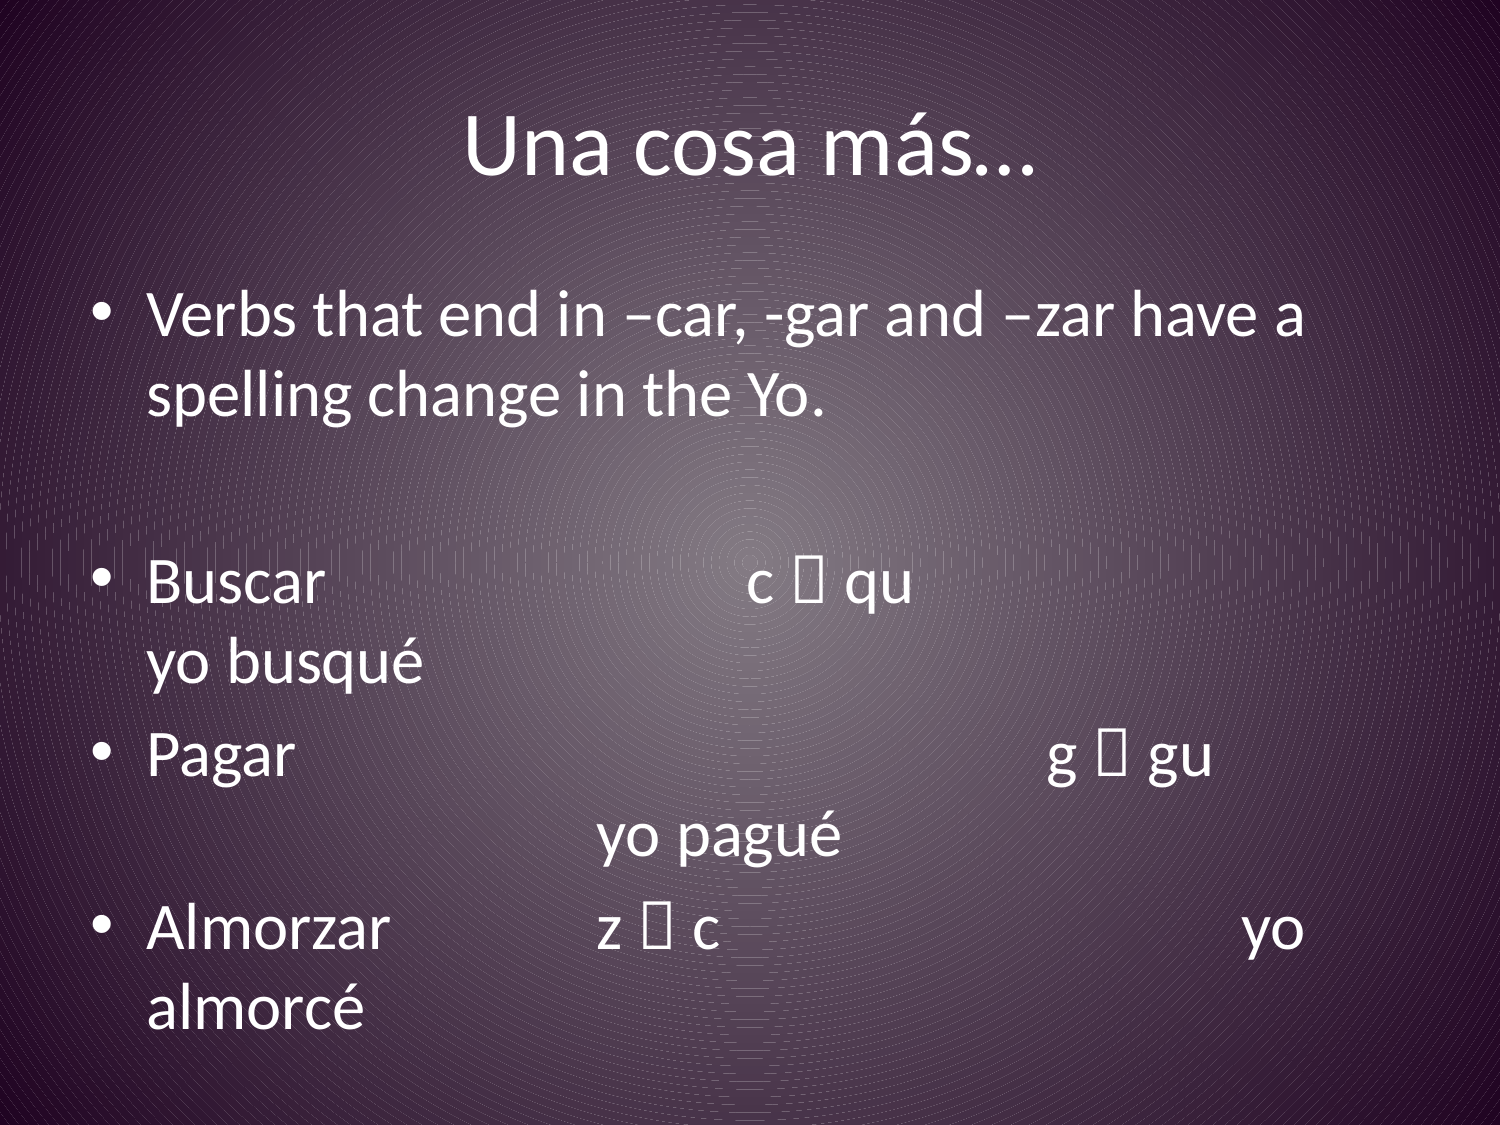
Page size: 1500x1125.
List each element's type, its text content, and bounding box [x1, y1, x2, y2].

title Una cosa más… [75, 45, 1425, 233]
list Verbs that end in –car, -gar and –zar have a spelling change in the Yo. Buscar c  qu yo busqué Pagar g  gu yo pagué Almorzar z  c yo almorcé [75, 262, 1425, 1005]
